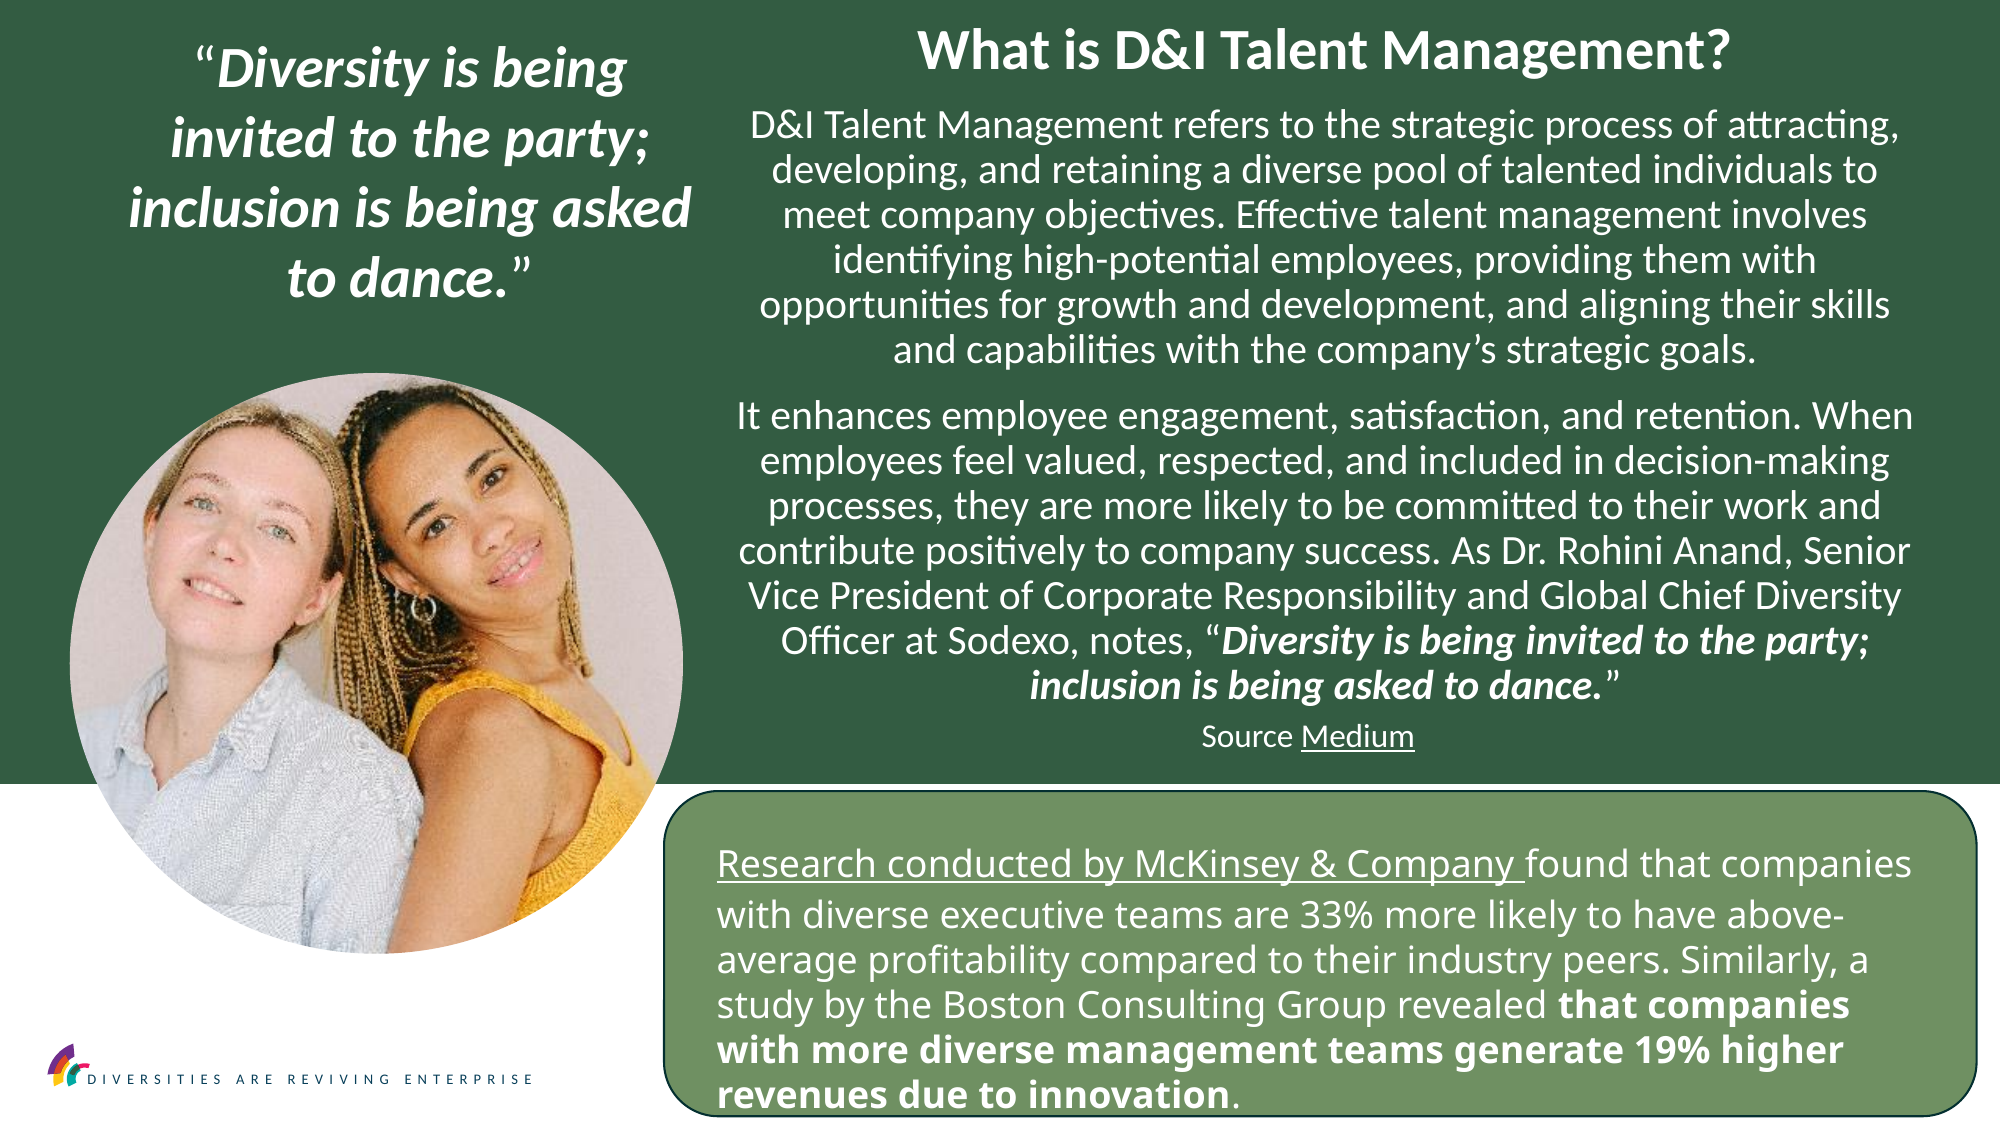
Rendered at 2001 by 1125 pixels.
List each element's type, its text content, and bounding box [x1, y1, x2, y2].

list What is D&I Talent Management? D&I Talent Management refers to the strategic process of attracting, developing, and retaining a diverse pool of talented individuals to meet company objectives. Effective talent management involves identifying high-potential employees, providing them with opportunities for growth and development, and aligning their skills and capabilities with the company’s strategic goals. It enhances employee engagement, satisfaction, and retention. When employees feel valued, respected, and included in decision-making processes, they are more likely to be committed to their work and contribute positively to company success. As Dr. Rohini Anand, Senior Vice President of Corporate Responsibility and Global Chief Diversity Officer at Sodexo, notes, “Diversity is being invited to the party; inclusion is being asked to dance.” [717, 151, 1934, 576]
text_box “Diversity is being invited to the party; inclusion is being asked to dance.” [103, 21, 718, 317]
text_box Research conducted by McKinsey & Company found that companies with diverse executive teams are 33% more likely to have above-average profitability compared to their industry peers. Similarly, a study by the Boston Consulting Group revealed that companies with more diverse management teams generate 19% higher revenues due to innovation. [701, 832, 1949, 1124]
picture [69, 372, 684, 954]
list Source Medium [893, 711, 1723, 777]
text_box [662, 790, 1978, 1115]
